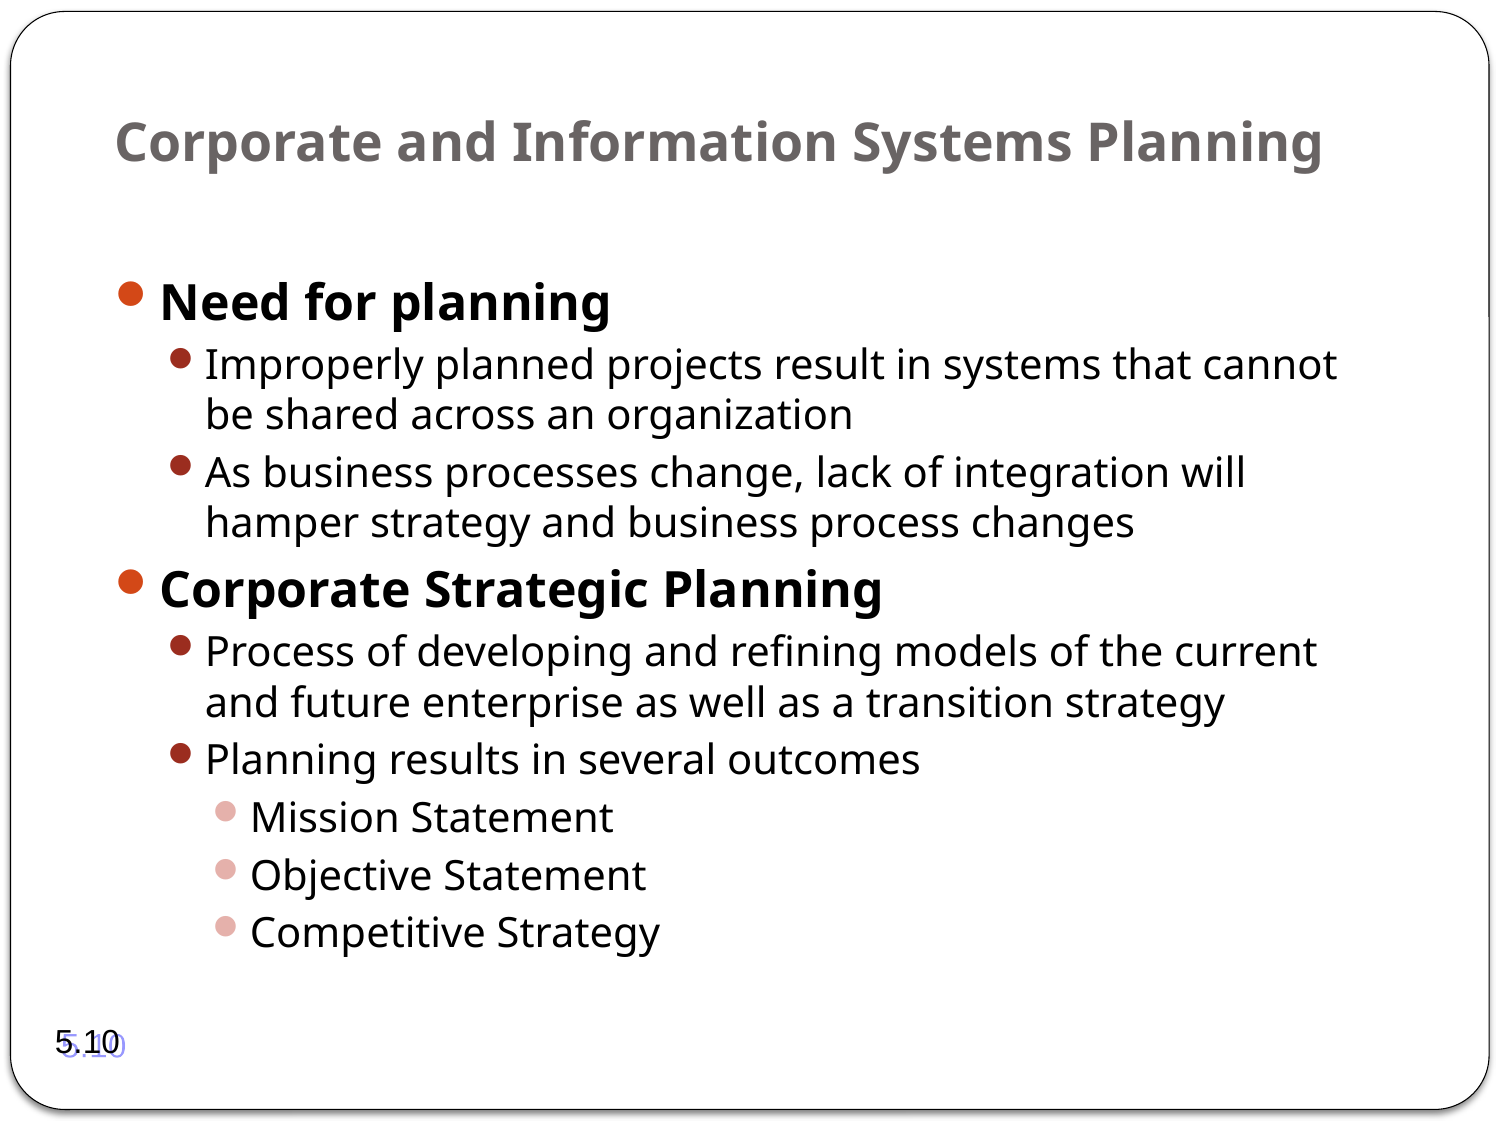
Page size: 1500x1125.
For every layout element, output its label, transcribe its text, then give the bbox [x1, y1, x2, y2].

text_box 5.10 [37, 1012, 138, 1107]
title Corporate and Information Systems Planning [99, 99, 1425, 188]
list Need for planning Improperly planned projects result in systems that cannot be shared across an organization As business processes change, lack of integration will hamper strategy and business process changes Corporate Strategic Planning Process of developing and refining models of the current and future enterprise as well as a transition strategy Planning results in several outcomes Mission Statement Objective Statement Competitive Strategy [99, 262, 1388, 1050]
